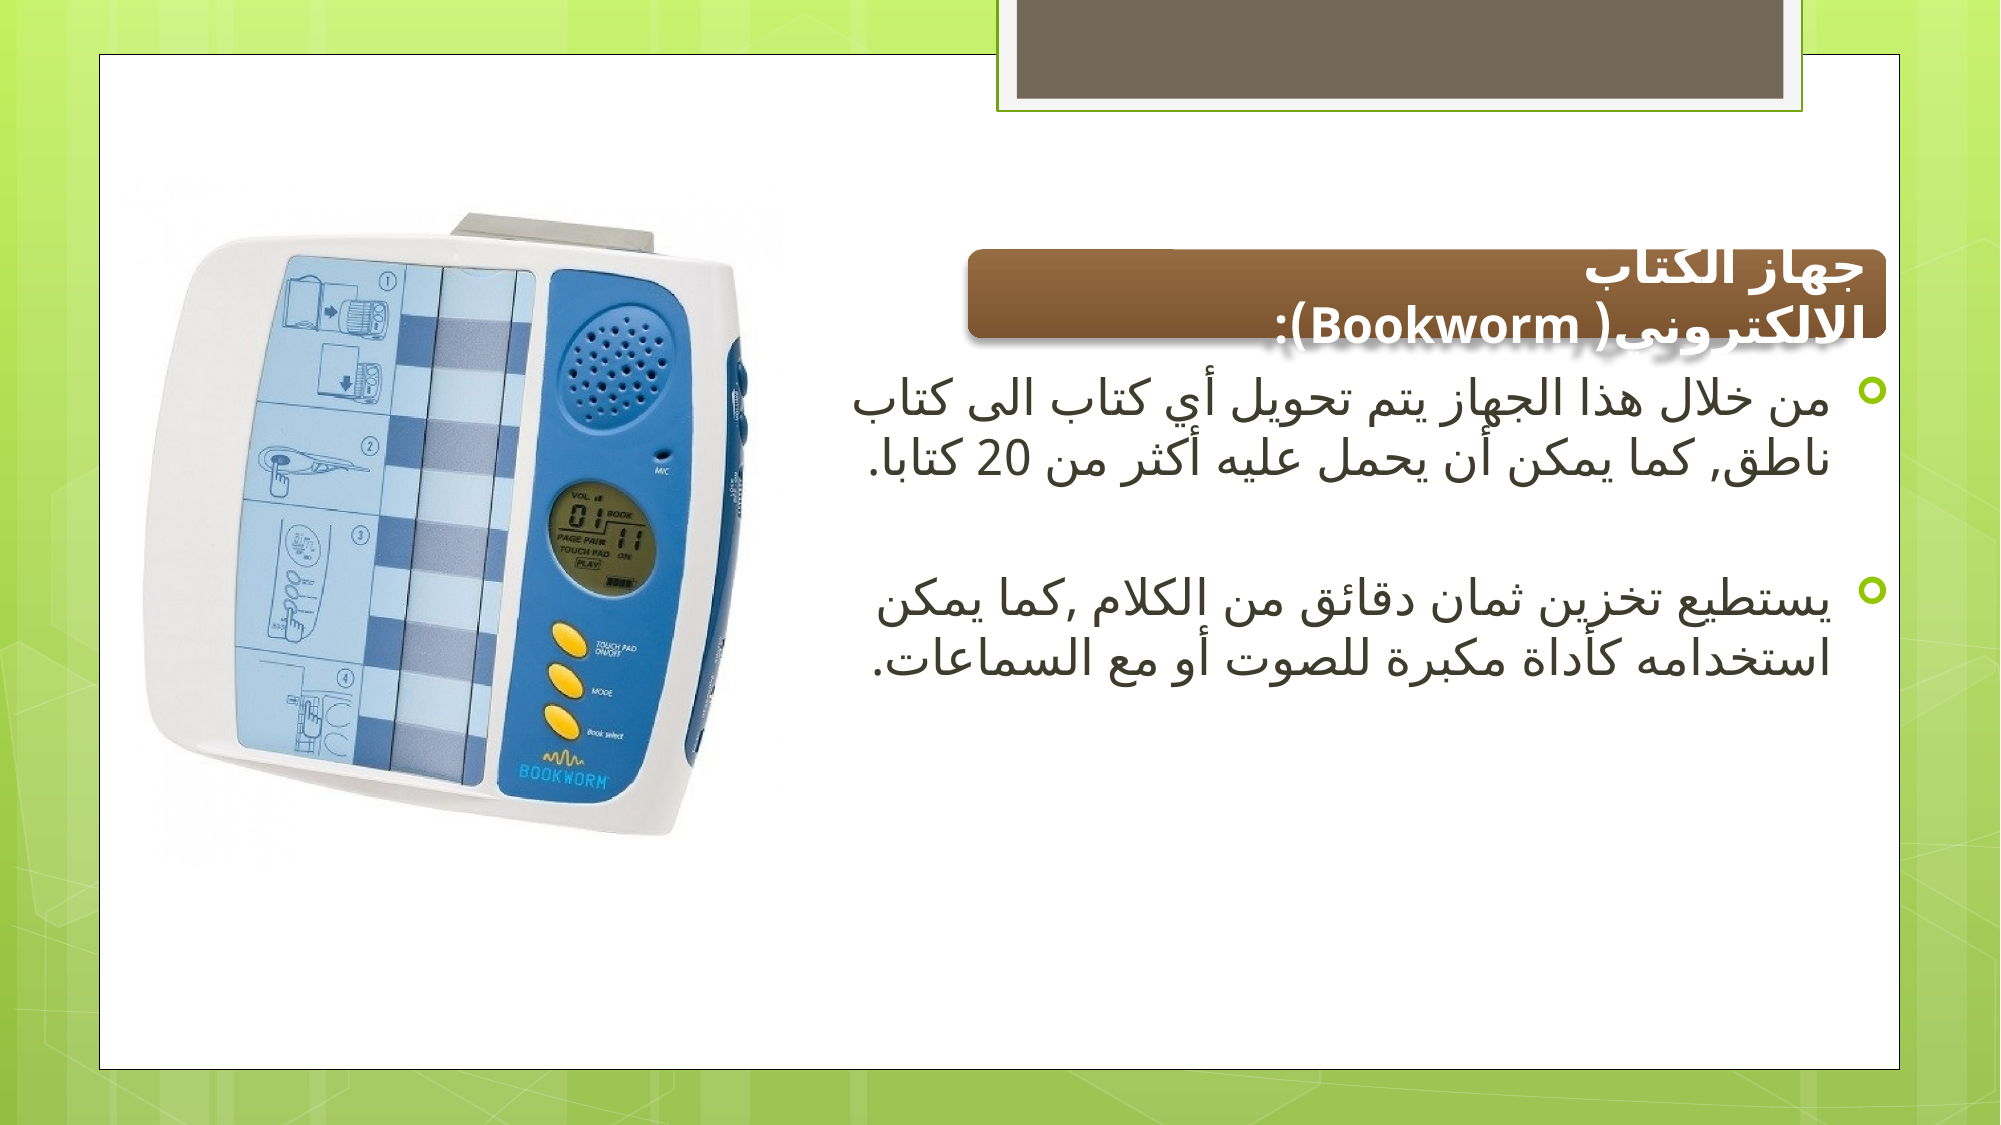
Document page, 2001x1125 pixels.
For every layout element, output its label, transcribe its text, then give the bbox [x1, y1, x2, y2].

list من خلال هذا الجهاز يتم تحويل أي كتاب الى كتاب ناطق, كما يمكن أن يحمل عليه أكثر من 20 كتابا. يستطيع تخزين ثمان دقائق من الكلام ,كما يمكن استخدامه كأداة مكبرة للصوت أو مع السماعات. [756, 357, 1905, 962]
text_box جهاز الكتاب الالكتروني( Bookworm): [967, 249, 1887, 339]
picture [107, 181, 796, 870]
